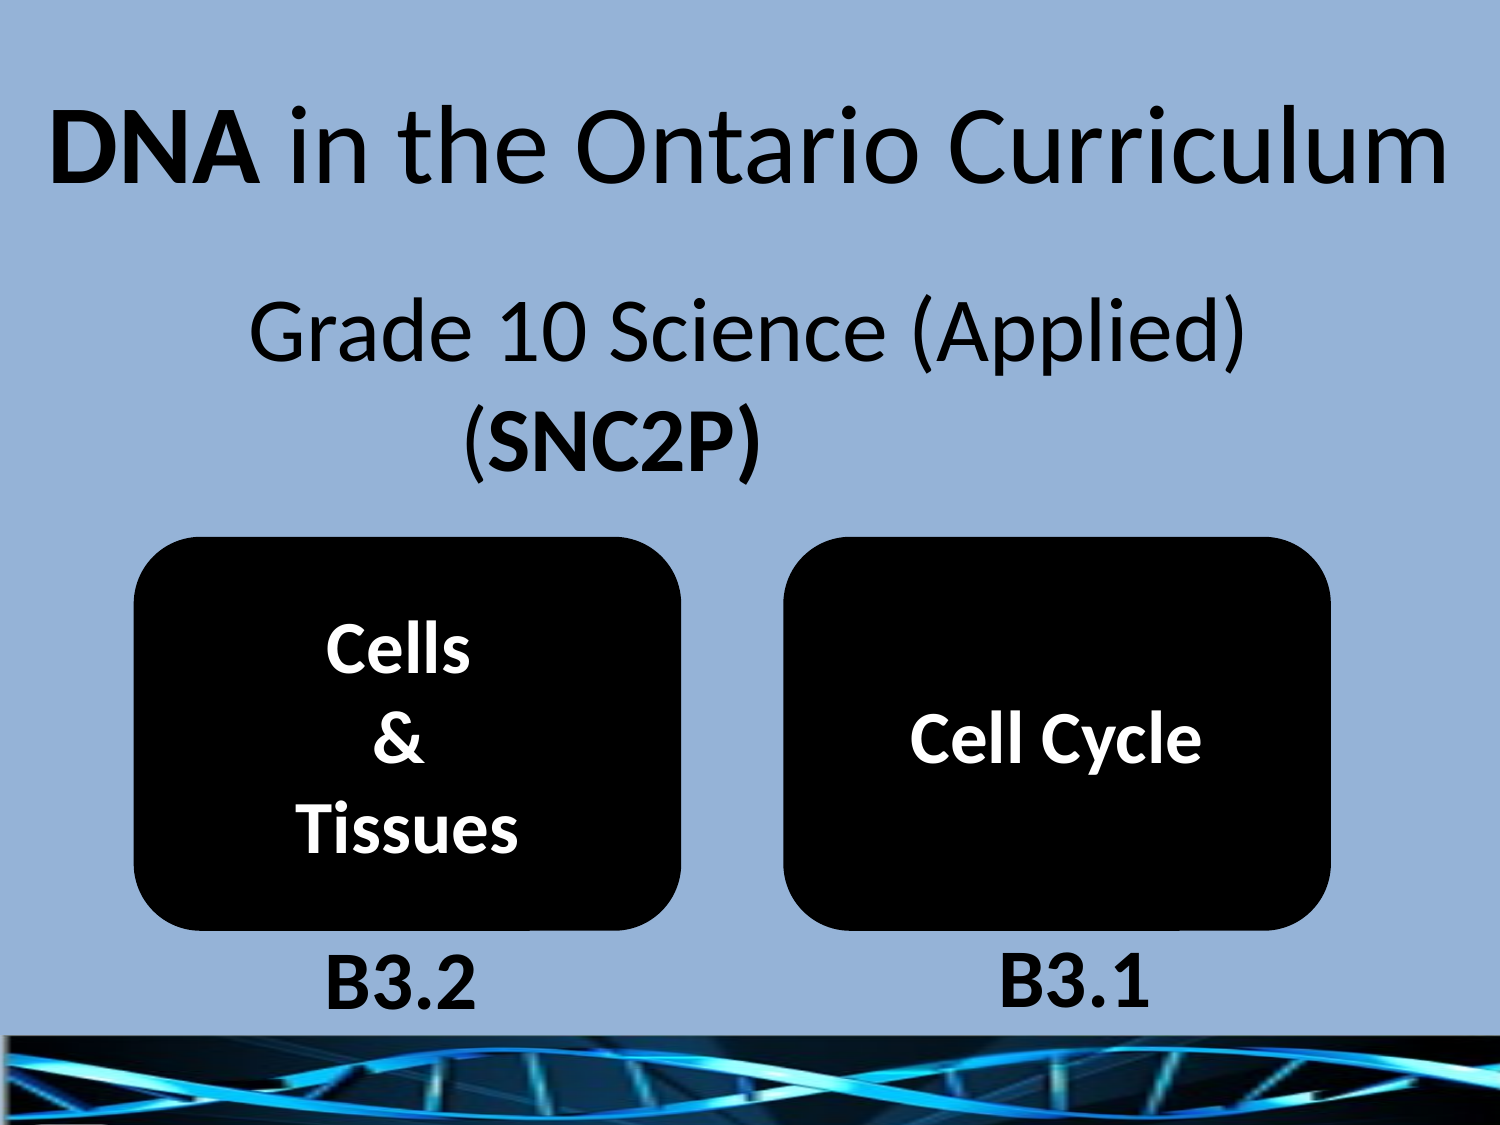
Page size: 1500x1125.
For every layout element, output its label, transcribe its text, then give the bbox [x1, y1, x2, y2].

text_box Cells & Tissues [133, 536, 682, 918]
text_box B3.1 [807, 916, 1400, 1032]
list Grade 10 Science (Applied) (SNC2P) [75, 262, 1425, 1005]
title DNA in the Ontario Curriculum [0, 45, 1500, 233]
picture [4, 323, 1500, 1125]
text_box B3.2 [76, 918, 705, 1034]
text_box Cell Cycle [807, 536, 1331, 916]
